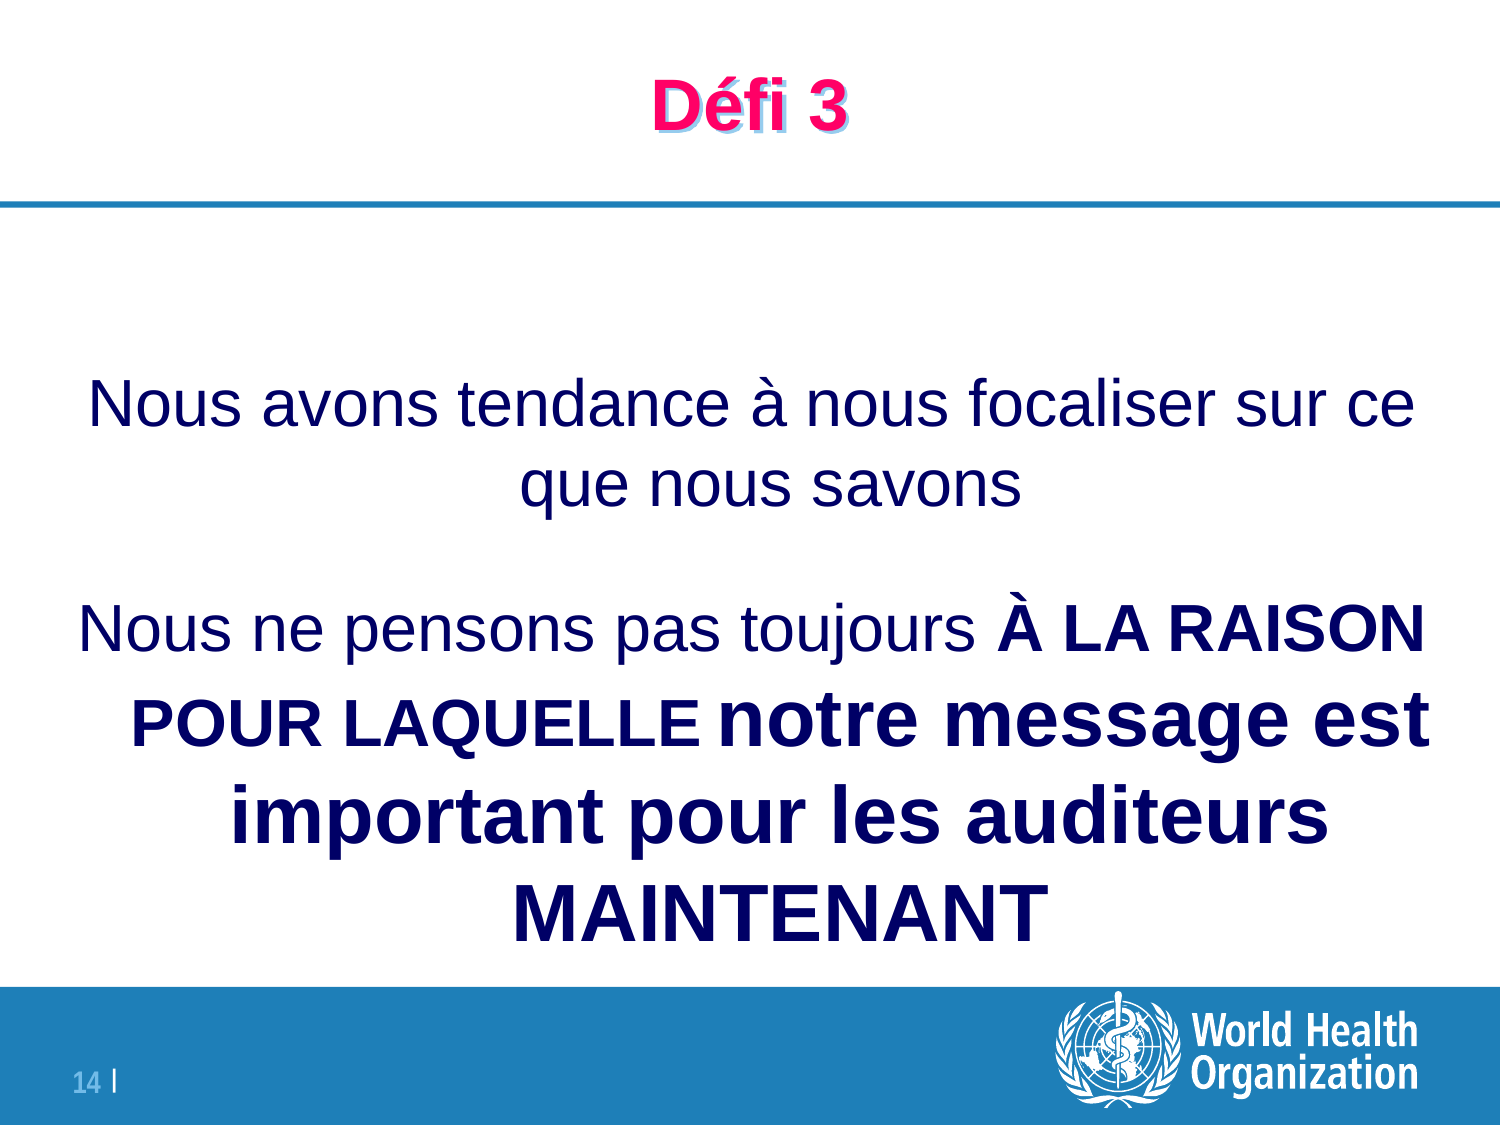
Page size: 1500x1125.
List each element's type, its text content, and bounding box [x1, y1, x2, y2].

list Nous avons tendance à nous focaliser sur ce que nous savons Nous ne pensons pas toujours À LA RAISON POUR LAQUELLE notre message est important pour les auditeurs MAINTENANT [72, 226, 1433, 984]
text_box Défi 3 [0, 0, 1500, 204]
